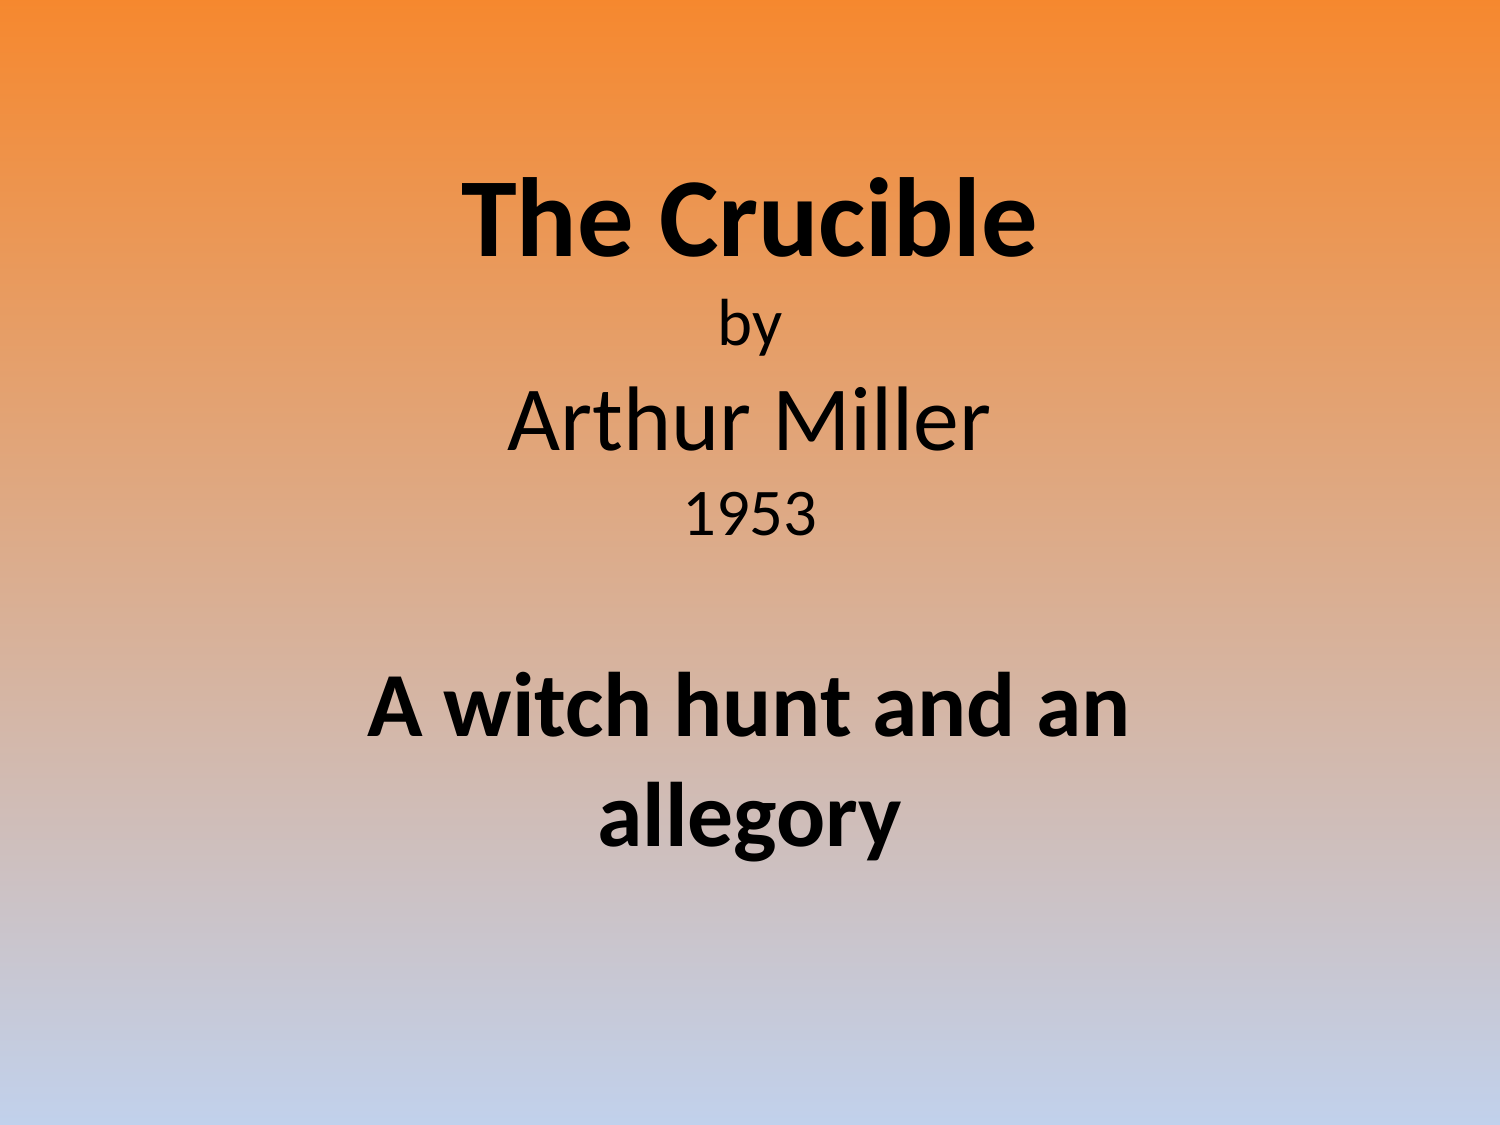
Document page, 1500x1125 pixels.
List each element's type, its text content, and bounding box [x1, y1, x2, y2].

title The Crucible by Arthur Miller 1953 [112, 101, 1388, 591]
subtitle A witch hunt and an allegory [225, 637, 1275, 925]
